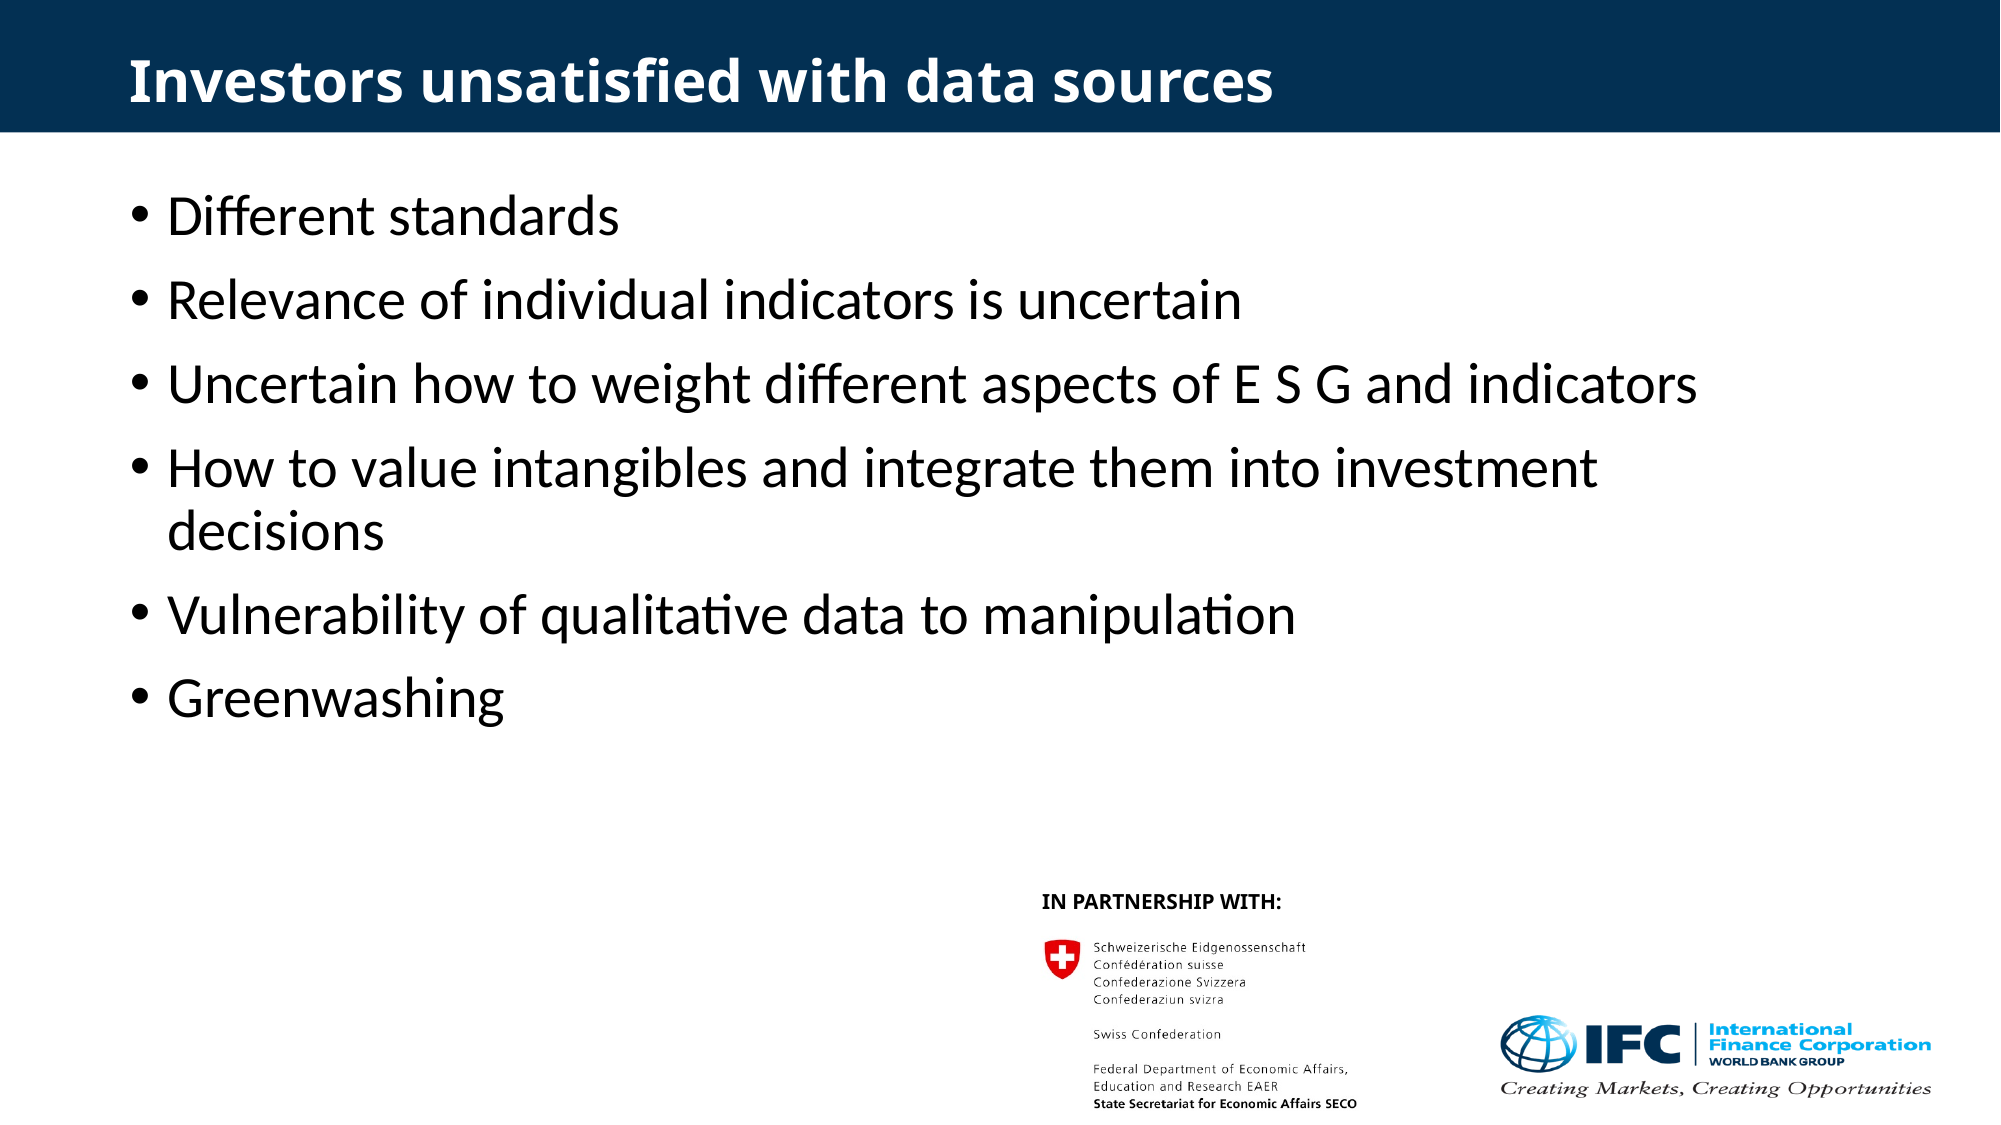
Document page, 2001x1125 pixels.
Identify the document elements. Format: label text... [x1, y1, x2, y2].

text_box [1027, 881, 1526, 1111]
picture [1526, 1026, 1536, 1034]
title Investors unsatisfied with data sources [114, 49, 1890, 119]
list Different standards Relevance of individual indicators is uncertain Uncertain how to weight different aspects of E S G and indicators How to value intangibles and integrate them into investment decisions Vulnerability of qualitative data to manipulation Greenwashing [114, 178, 1840, 892]
picture [1526, 1015, 1931, 1098]
